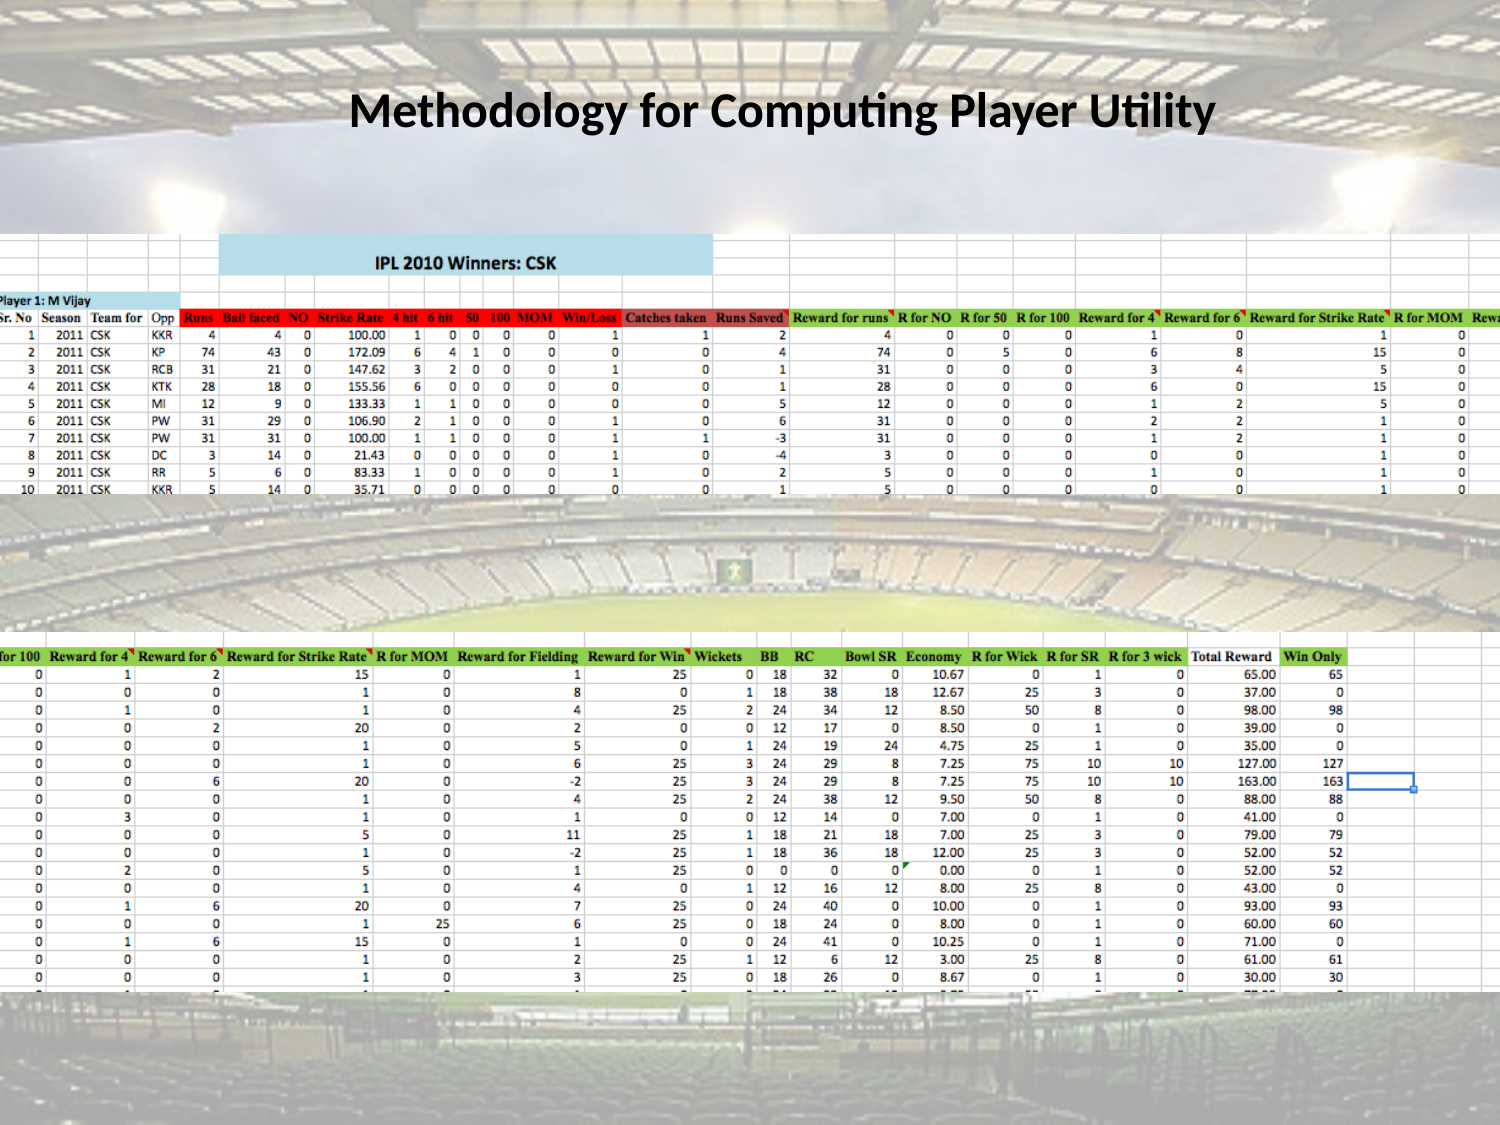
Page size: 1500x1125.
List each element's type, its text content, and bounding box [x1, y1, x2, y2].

text_box Methodology for Computing Player Utility [187, 70, 1310, 190]
picture [0, 234, 1500, 494]
picture [0, 632, 1500, 992]
